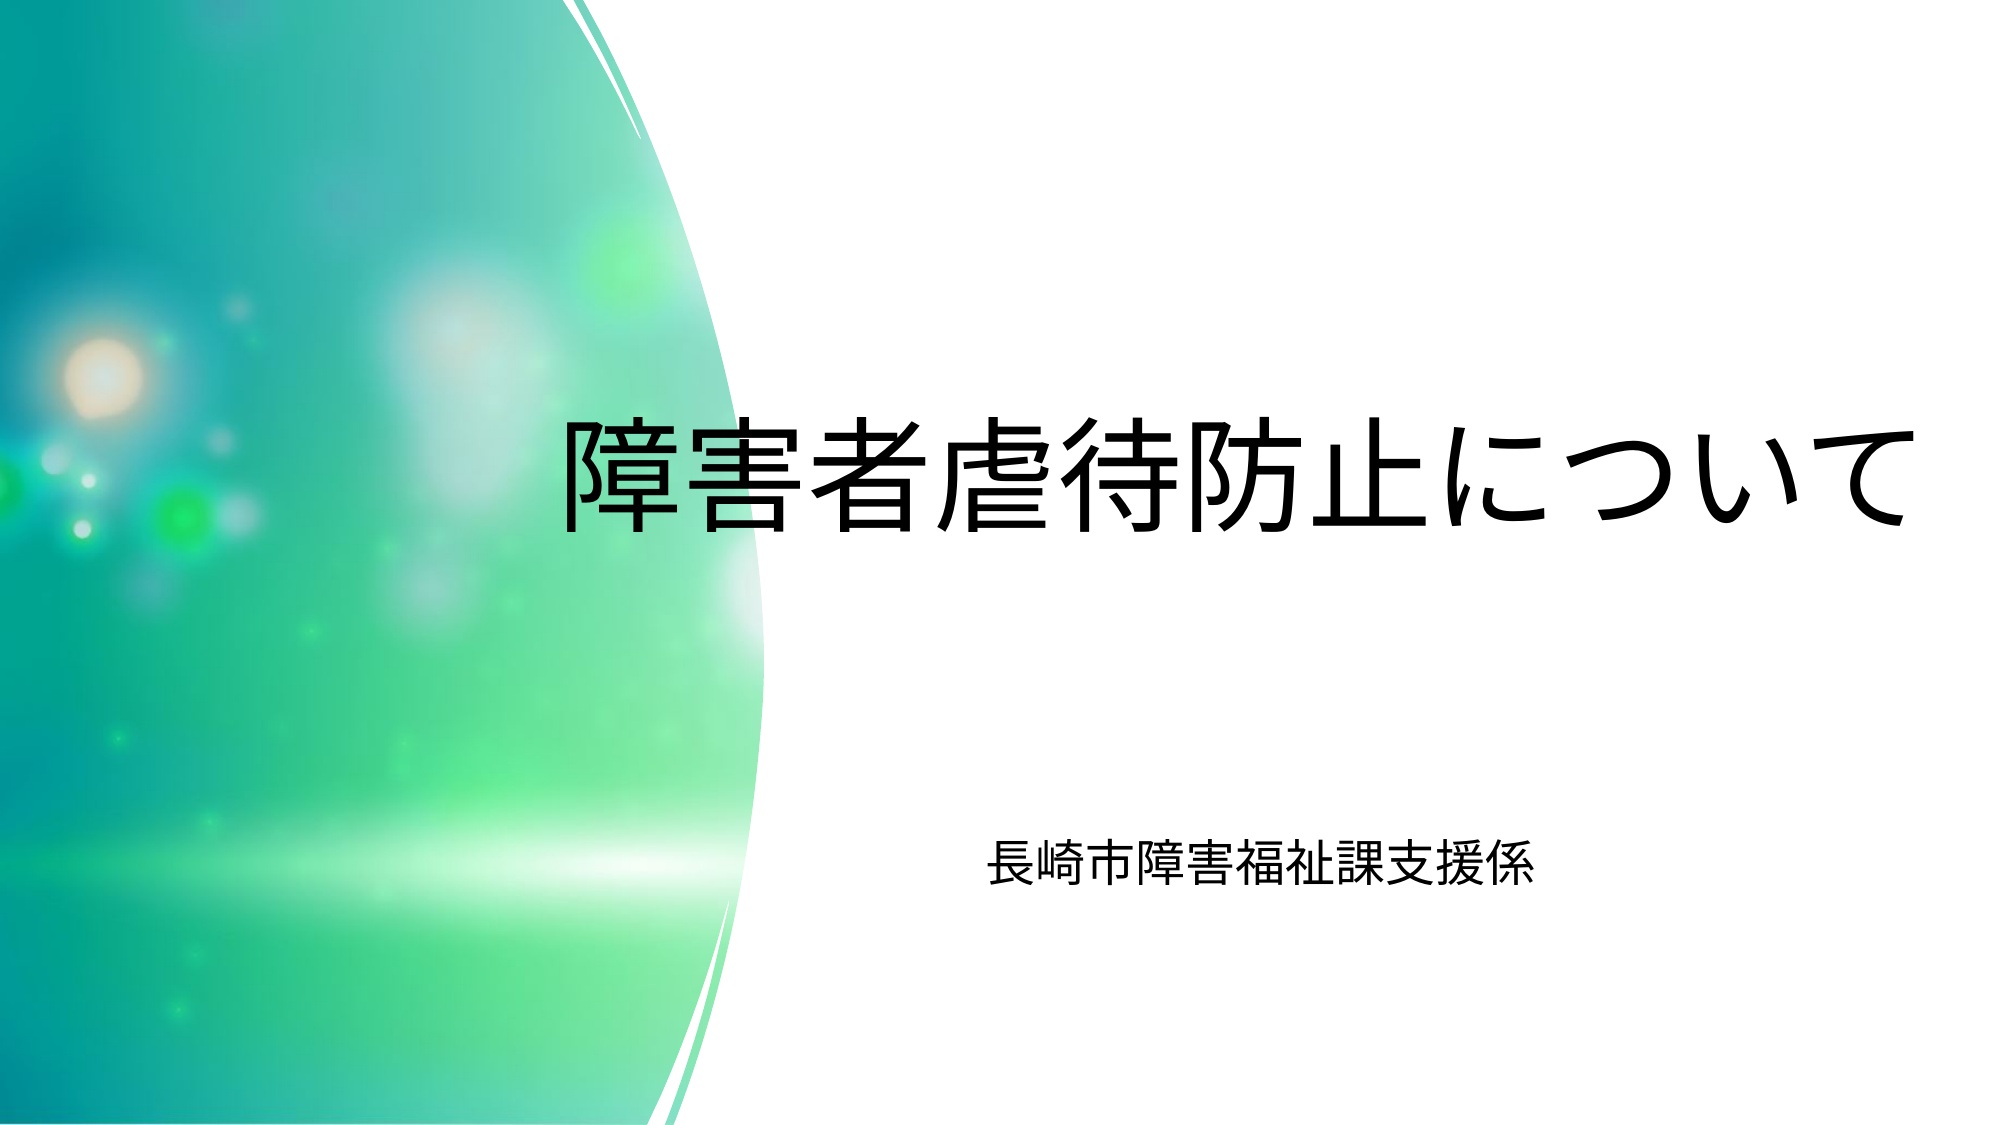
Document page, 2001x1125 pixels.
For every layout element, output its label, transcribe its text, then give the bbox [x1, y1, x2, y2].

subtitle 長崎市障害福祉課支援係 [970, 830, 1631, 964]
title 障害者虐待防止について [765, 352, 1962, 612]
picture [0, 0, 765, 1125]
